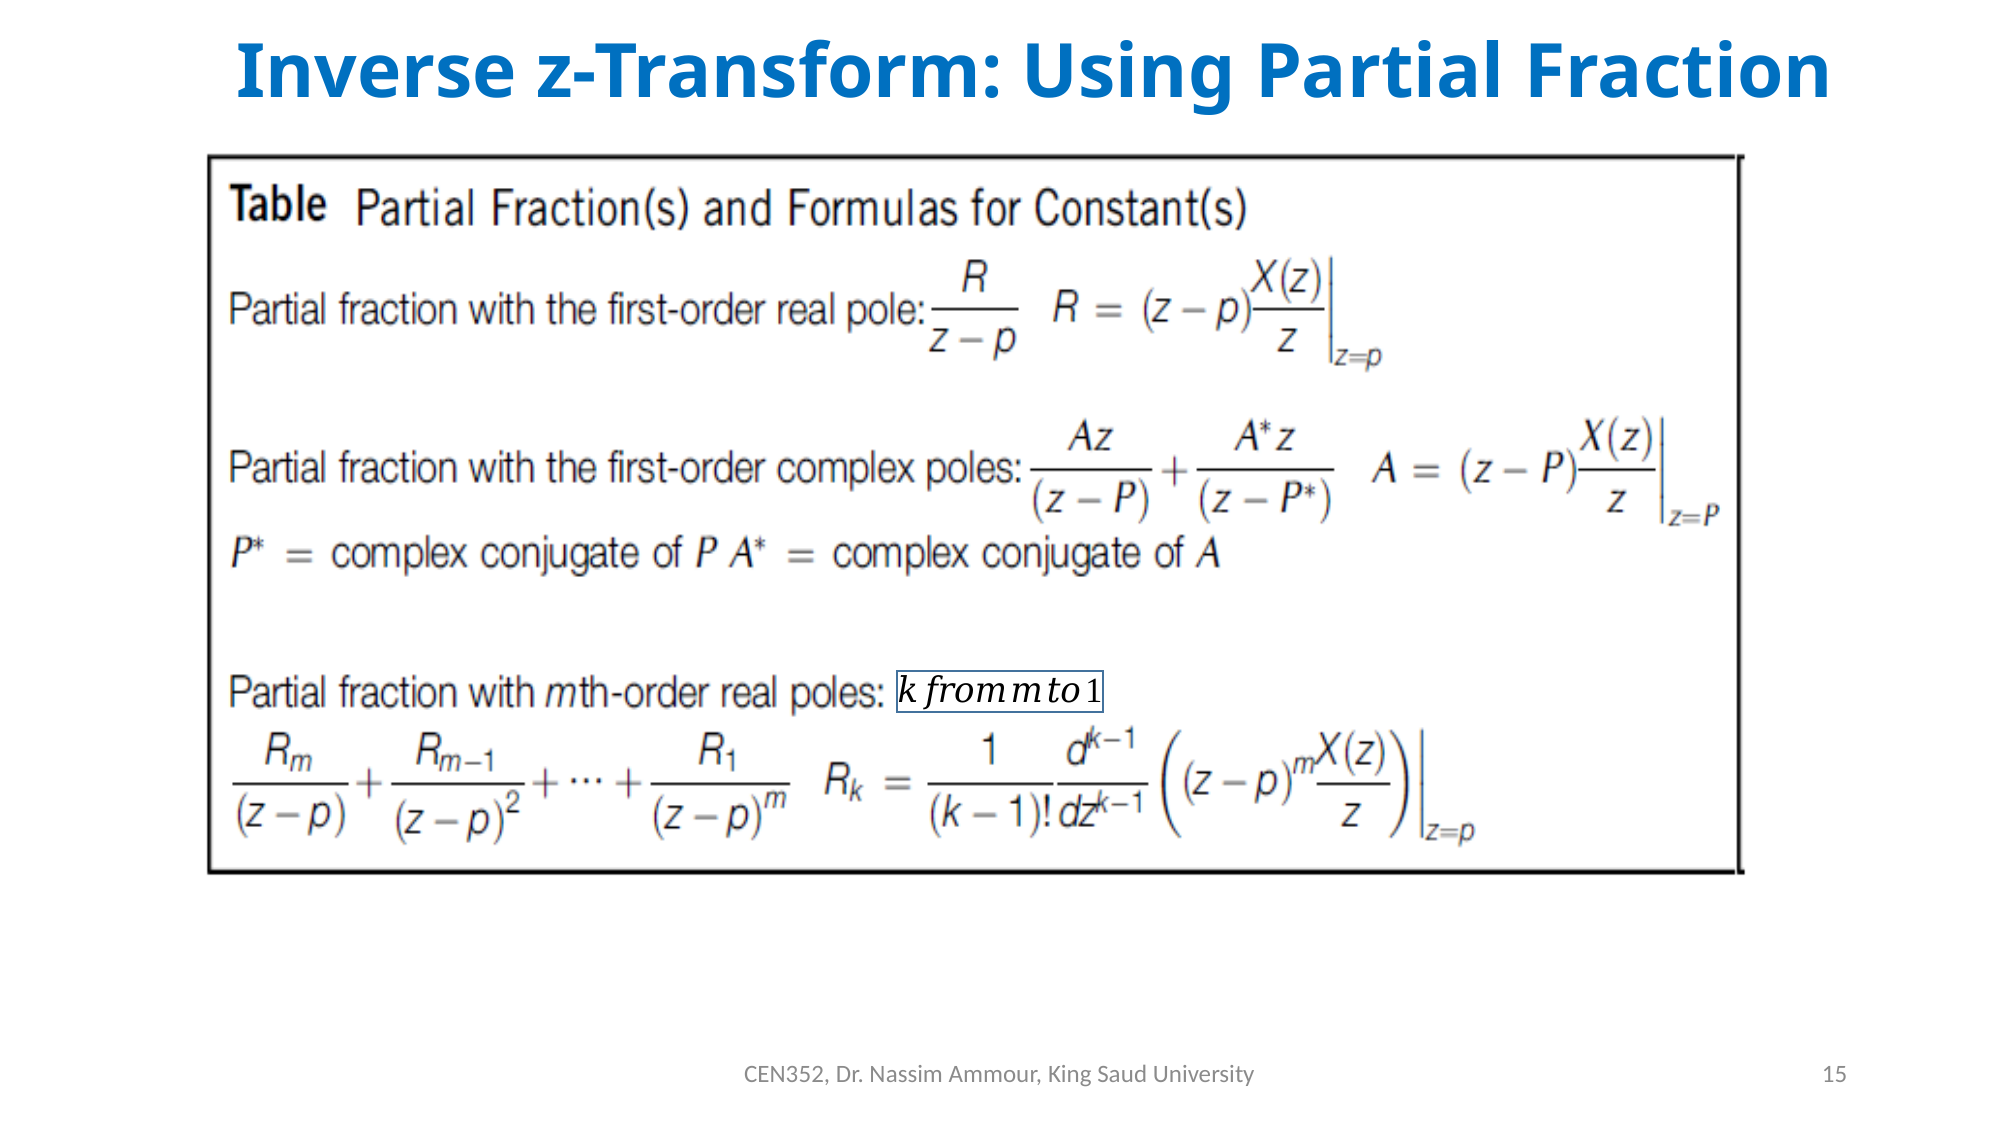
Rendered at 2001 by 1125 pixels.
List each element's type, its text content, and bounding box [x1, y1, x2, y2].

picture [200, 148, 1749, 883]
slide_number 15 [1412, 1042, 1863, 1103]
footer CEN352, Dr. Nassim Ammour, King Saud University [662, 1042, 1338, 1103]
text_box Inverse z-Transform: Using Partial Fraction [221, 15, 1849, 121]
